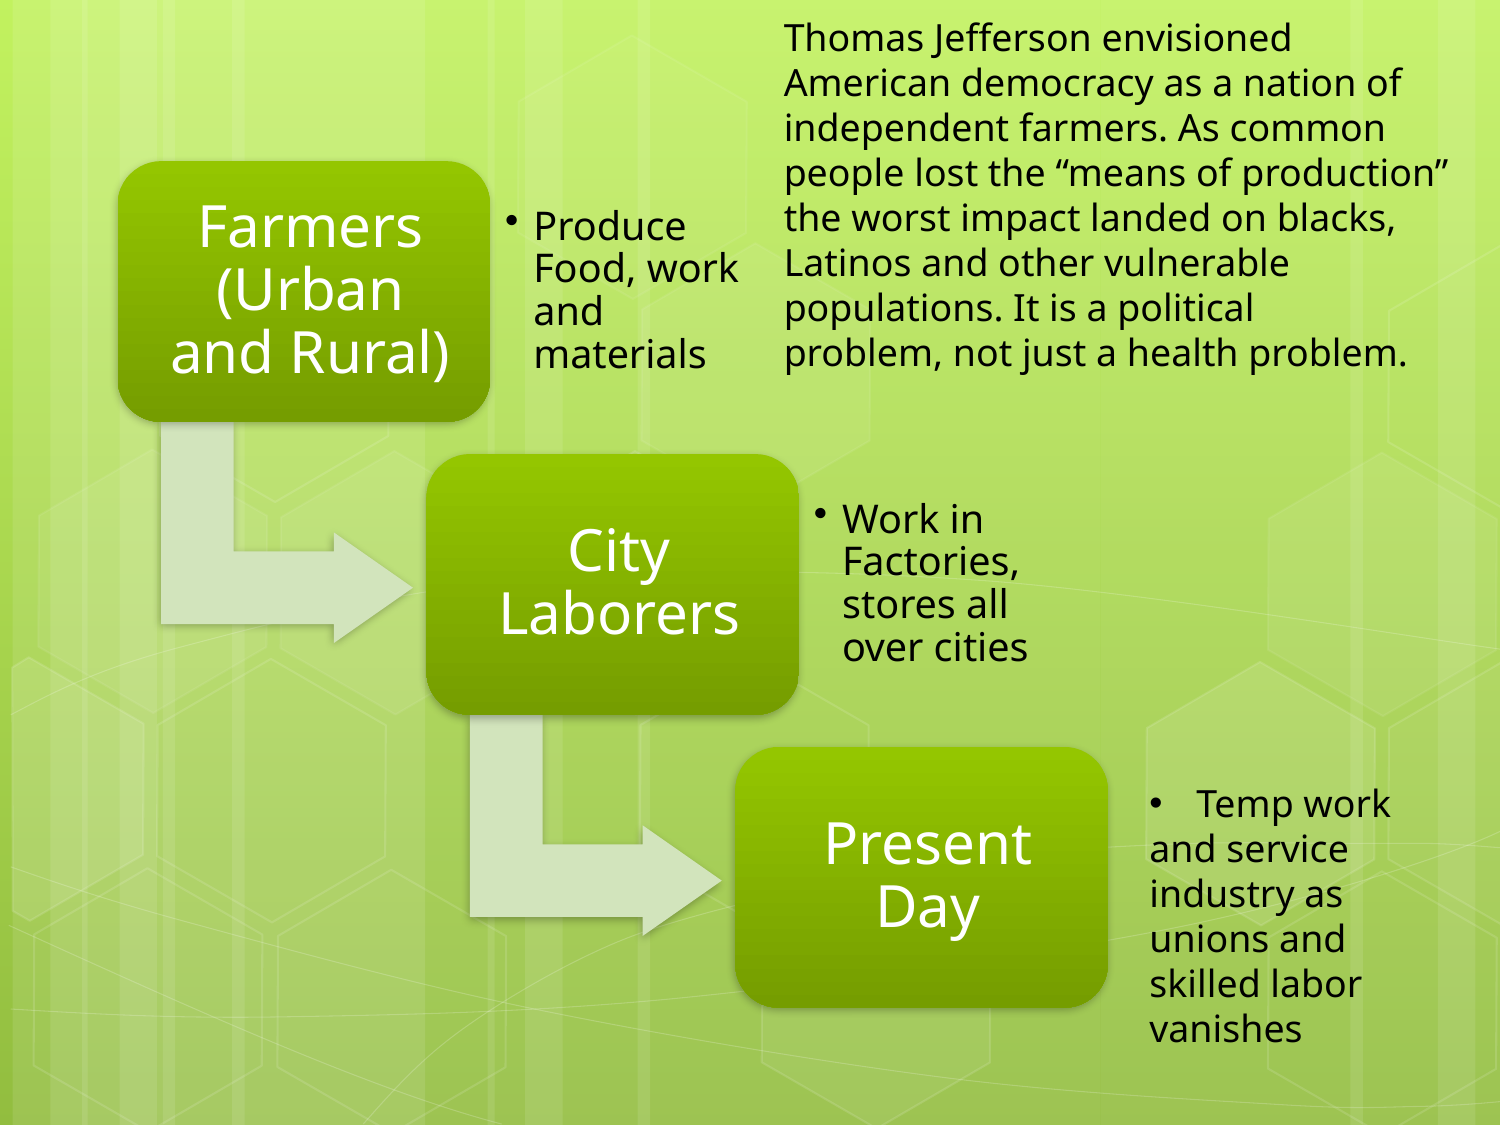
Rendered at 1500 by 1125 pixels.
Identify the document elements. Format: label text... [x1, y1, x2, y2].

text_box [102, 155, 1395, 1013]
text_box Thomas Jefferson envisioned American democracy as a nation of independent farmers. As common people lost the “means of production” the worst impact landed on blacks, Latinos and other vulnerable populations. It is a political problem, not just a health problem. [768, 7, 1500, 382]
text_box Temp work and service industry as unions and skilled labor vanishes [1134, 772, 1424, 1058]
